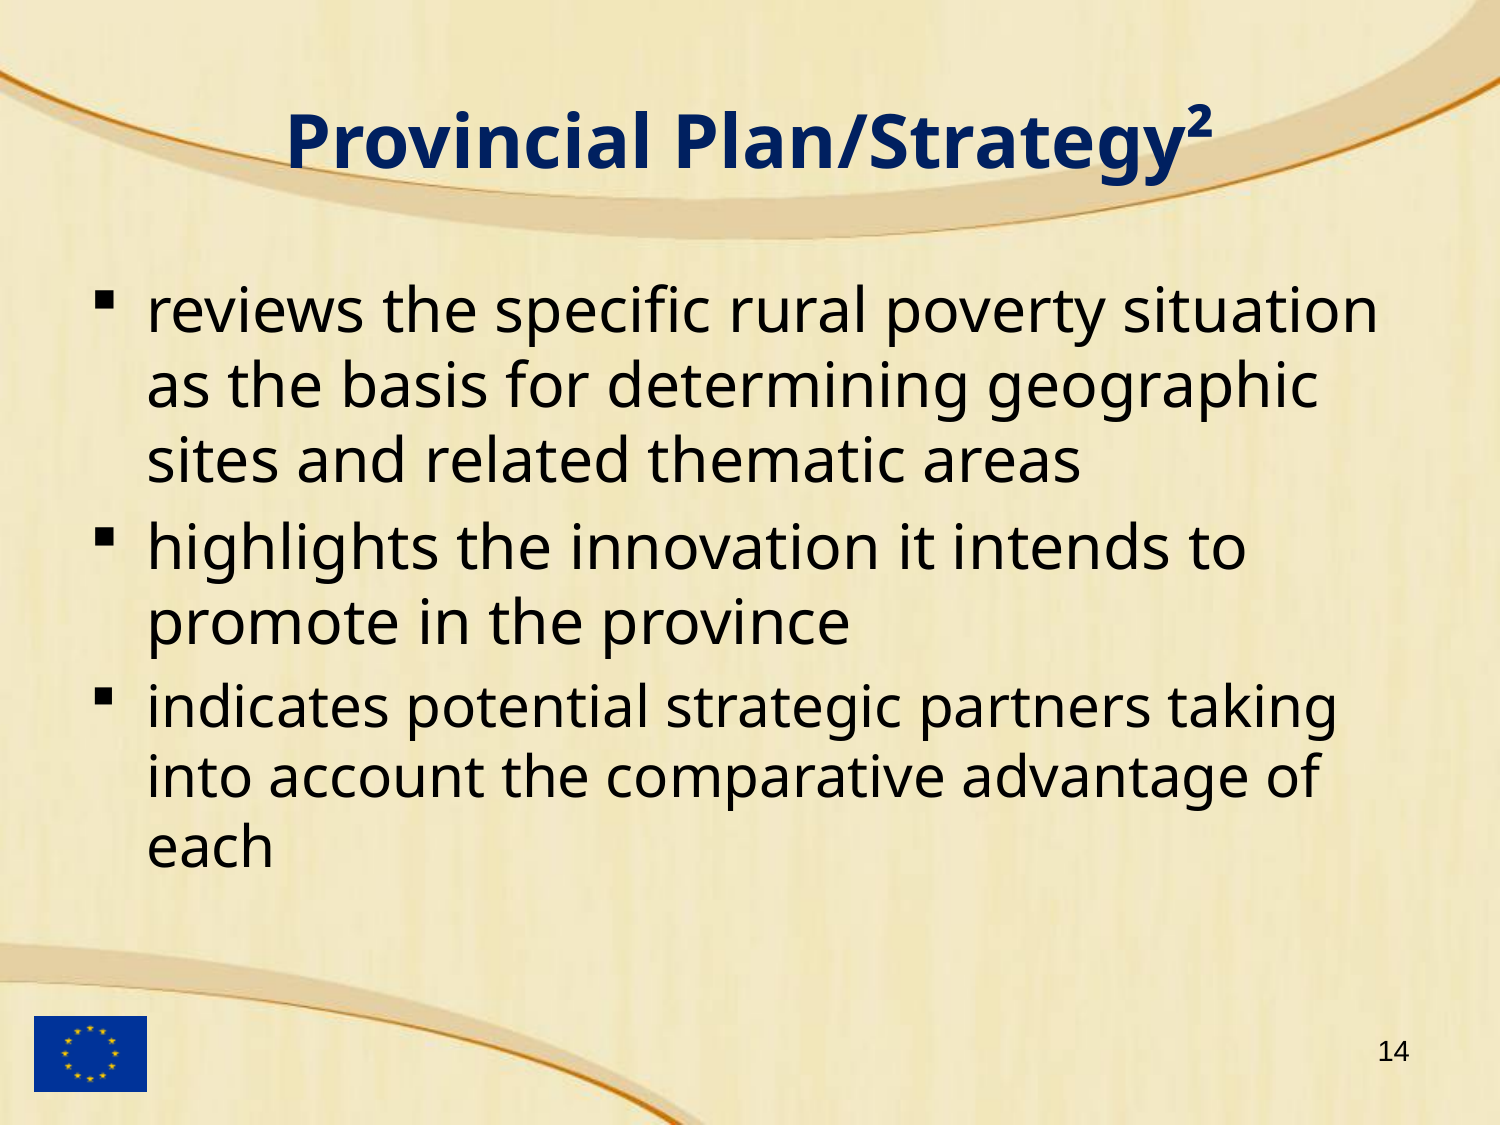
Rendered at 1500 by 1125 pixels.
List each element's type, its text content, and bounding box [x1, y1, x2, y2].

picture [0, 0, 1500, 1125]
list reviews the specific rural poverty situation as the basis for determining geographic sites and related thematic areas highlights the innovation it intends to promote in the province indicates potential strategic partners taking into account the comparative advantage of each [74, 262, 1426, 1006]
title Provincial Plan/Strategy² [74, 44, 1426, 233]
slide_number 14 [1074, 1024, 1426, 1103]
